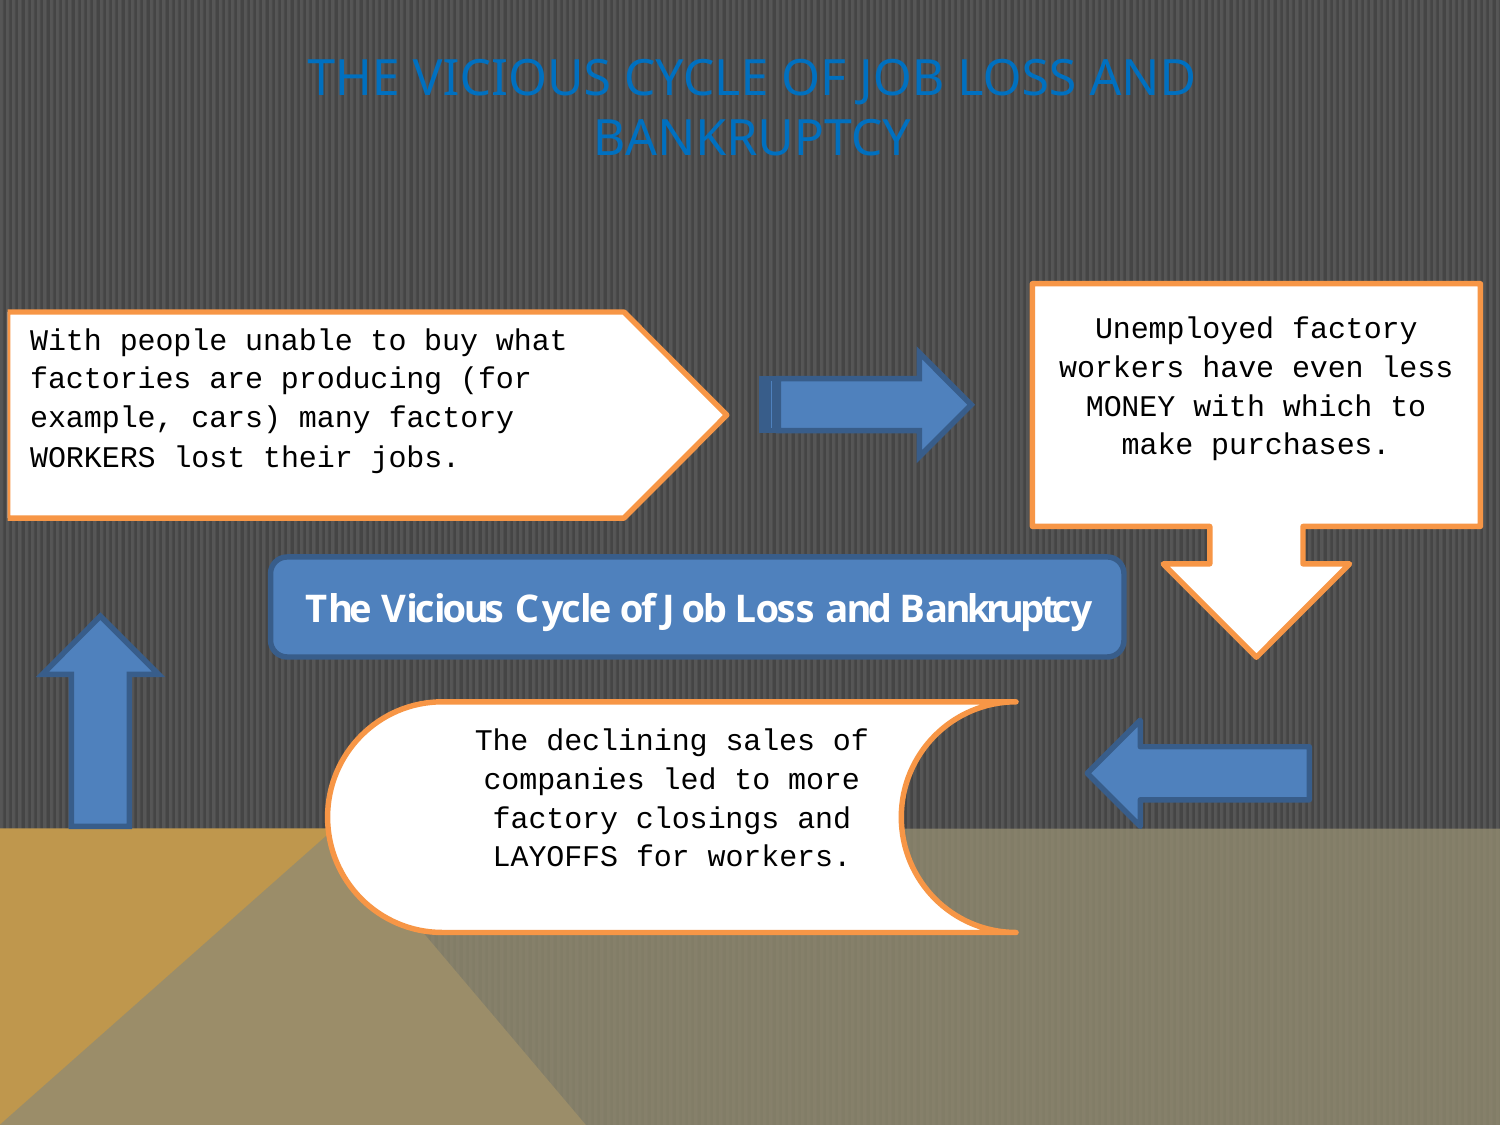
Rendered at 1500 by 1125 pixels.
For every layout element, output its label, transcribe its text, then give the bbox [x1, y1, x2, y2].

title THE Vicious Cycle of job loss and bankruptcy [135, 60, 1369, 150]
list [7, 187, 1486, 938]
